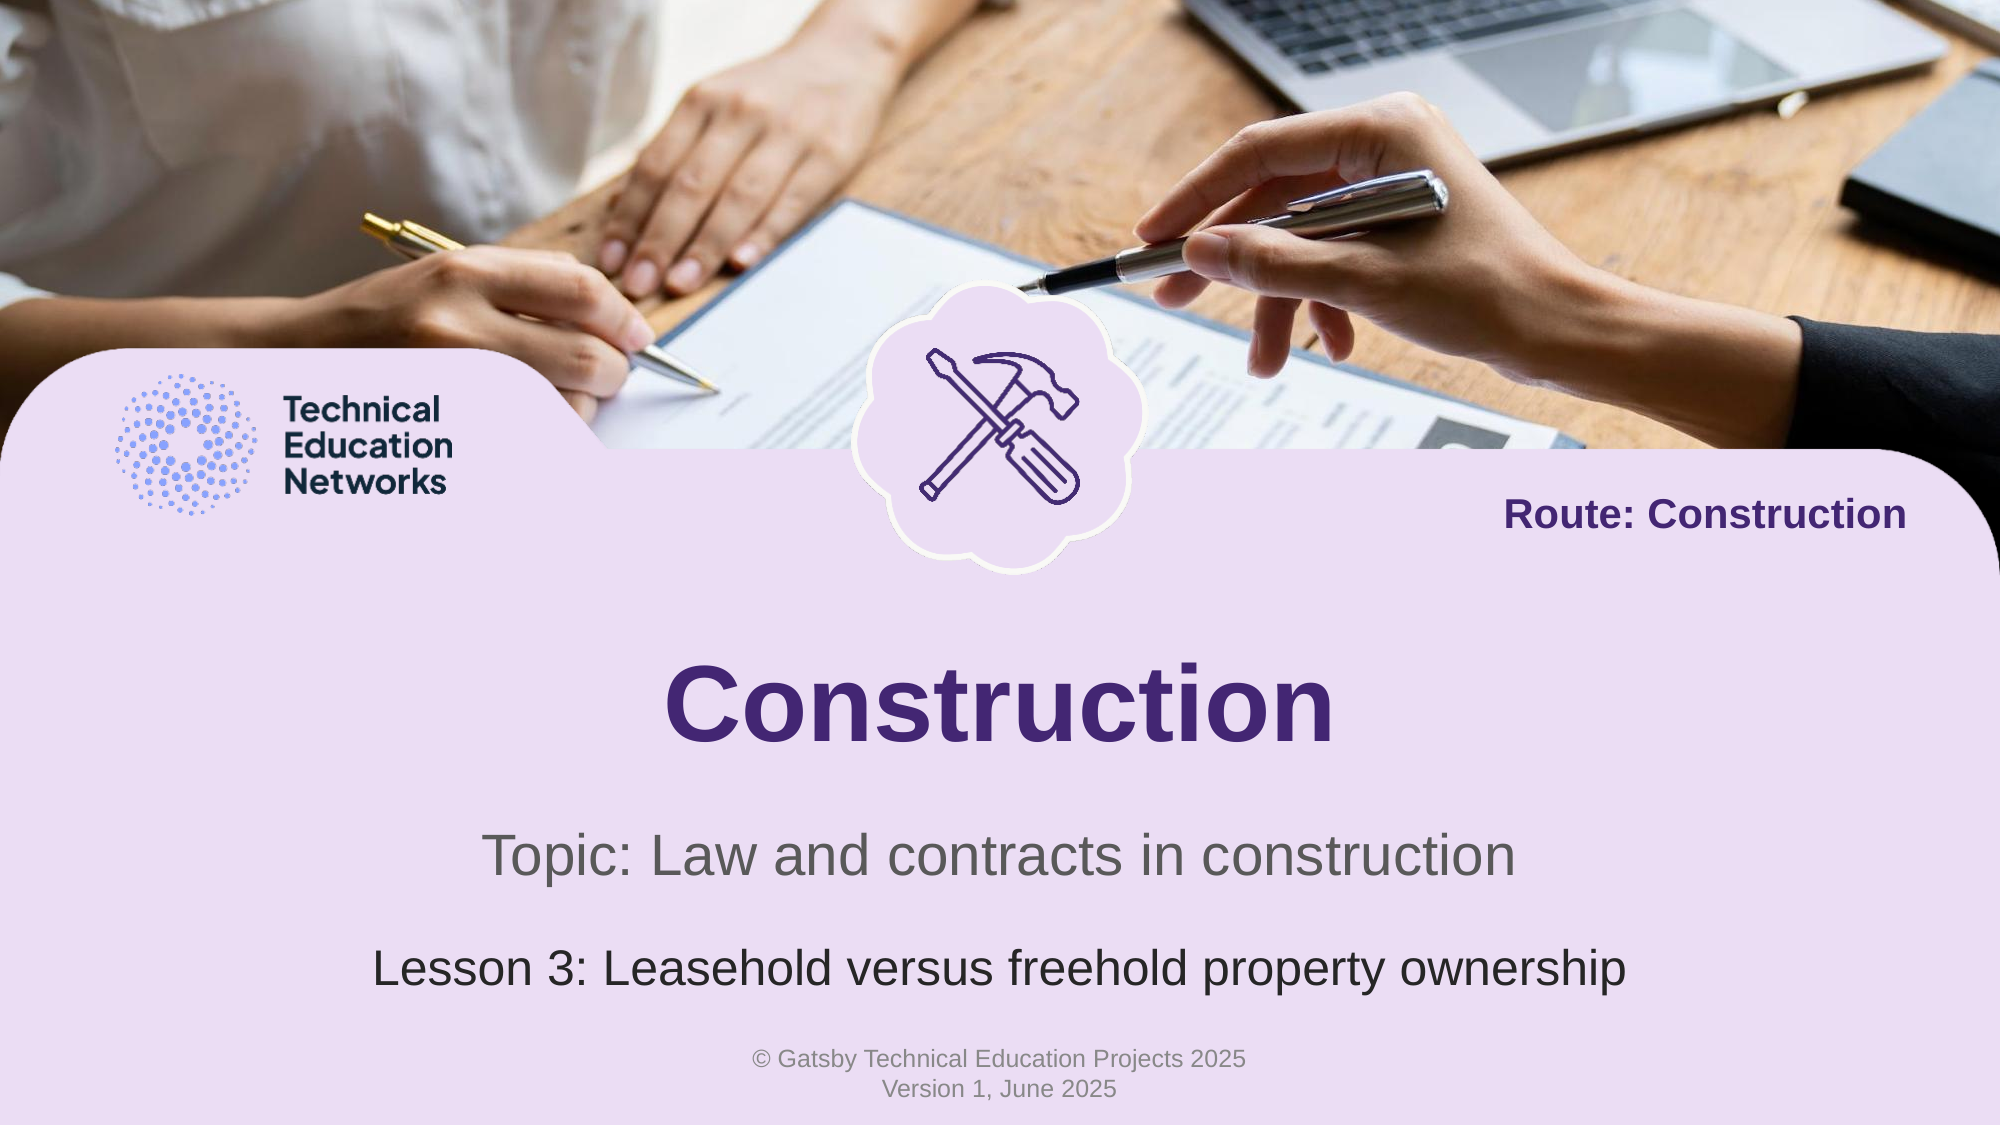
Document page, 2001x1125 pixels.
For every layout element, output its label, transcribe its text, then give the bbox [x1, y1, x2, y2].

list Lesson 3: Leasehold versus freehold property ownership [249, 922, 1750, 998]
list Route: Construction [999, 475, 1923, 563]
title Construction [249, 629, 1750, 773]
picture [0, 0, 2000, 1125]
subtitle Topic: Law and contracts in construction [249, 804, 1750, 900]
